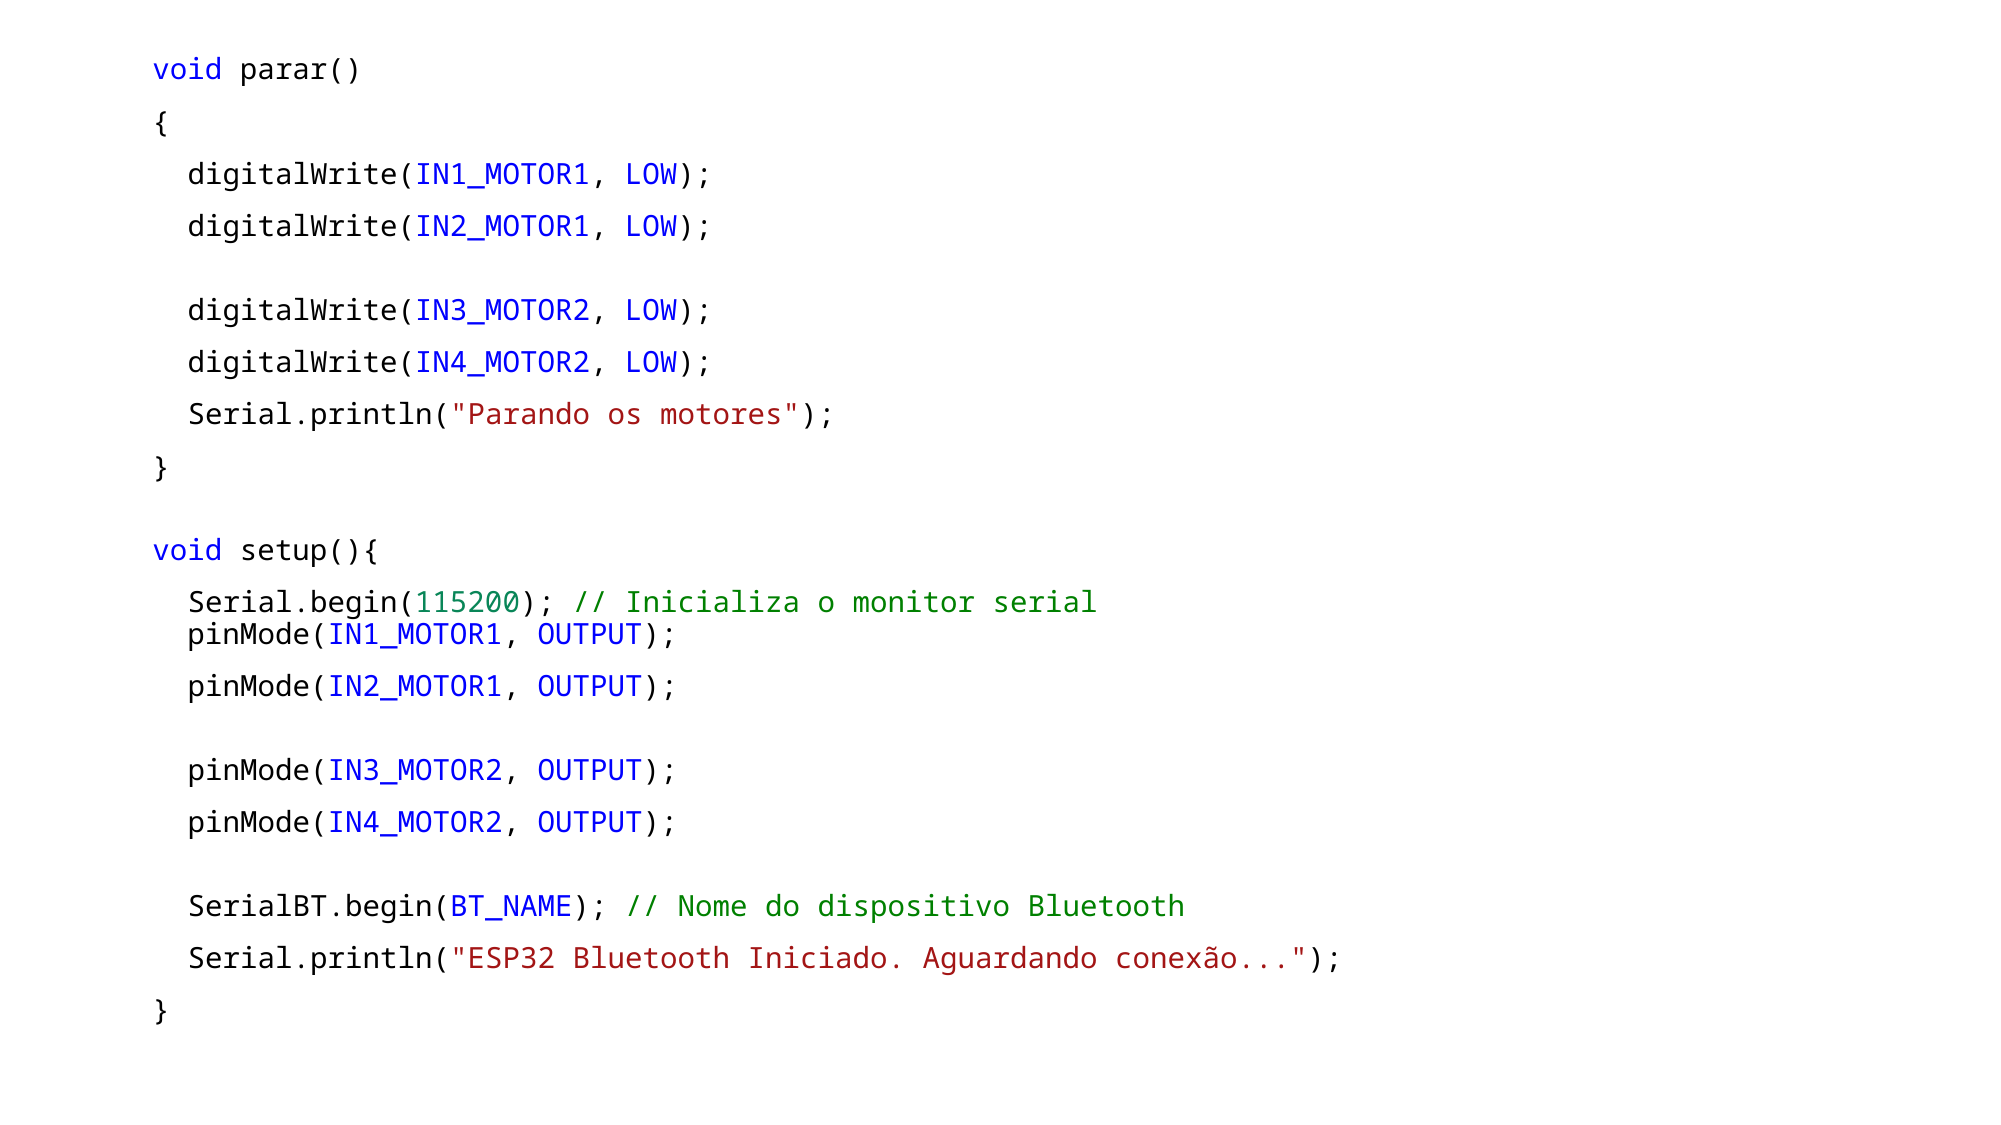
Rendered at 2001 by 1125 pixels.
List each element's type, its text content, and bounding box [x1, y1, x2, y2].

list void parar() { digitalWrite(IN1_MOTOR1, LOW); digitalWrite(IN2_MOTOR1, LOW); digitalWrite(IN3_MOTOR2, LOW); digitalWrite(IN4_MOTOR2, LOW); Serial.println("Parando os motores"); } void setup(){ Serial.begin(115200); // Inicializa o monitor serial pinMode(IN1_MOTOR1, OUTPUT); pinMode(IN2_MOTOR1, OUTPUT); pinMode(IN3_MOTOR2, OUTPUT); pinMode(IN4_MOTOR2, OUTPUT); SerialBT.begin(BT_NAME); // Nome do dispositivo Bluetooth Serial.println("ESP32 Bluetooth Iniciado. Aguardando conexão..."); } [137, 47, 1863, 1014]
